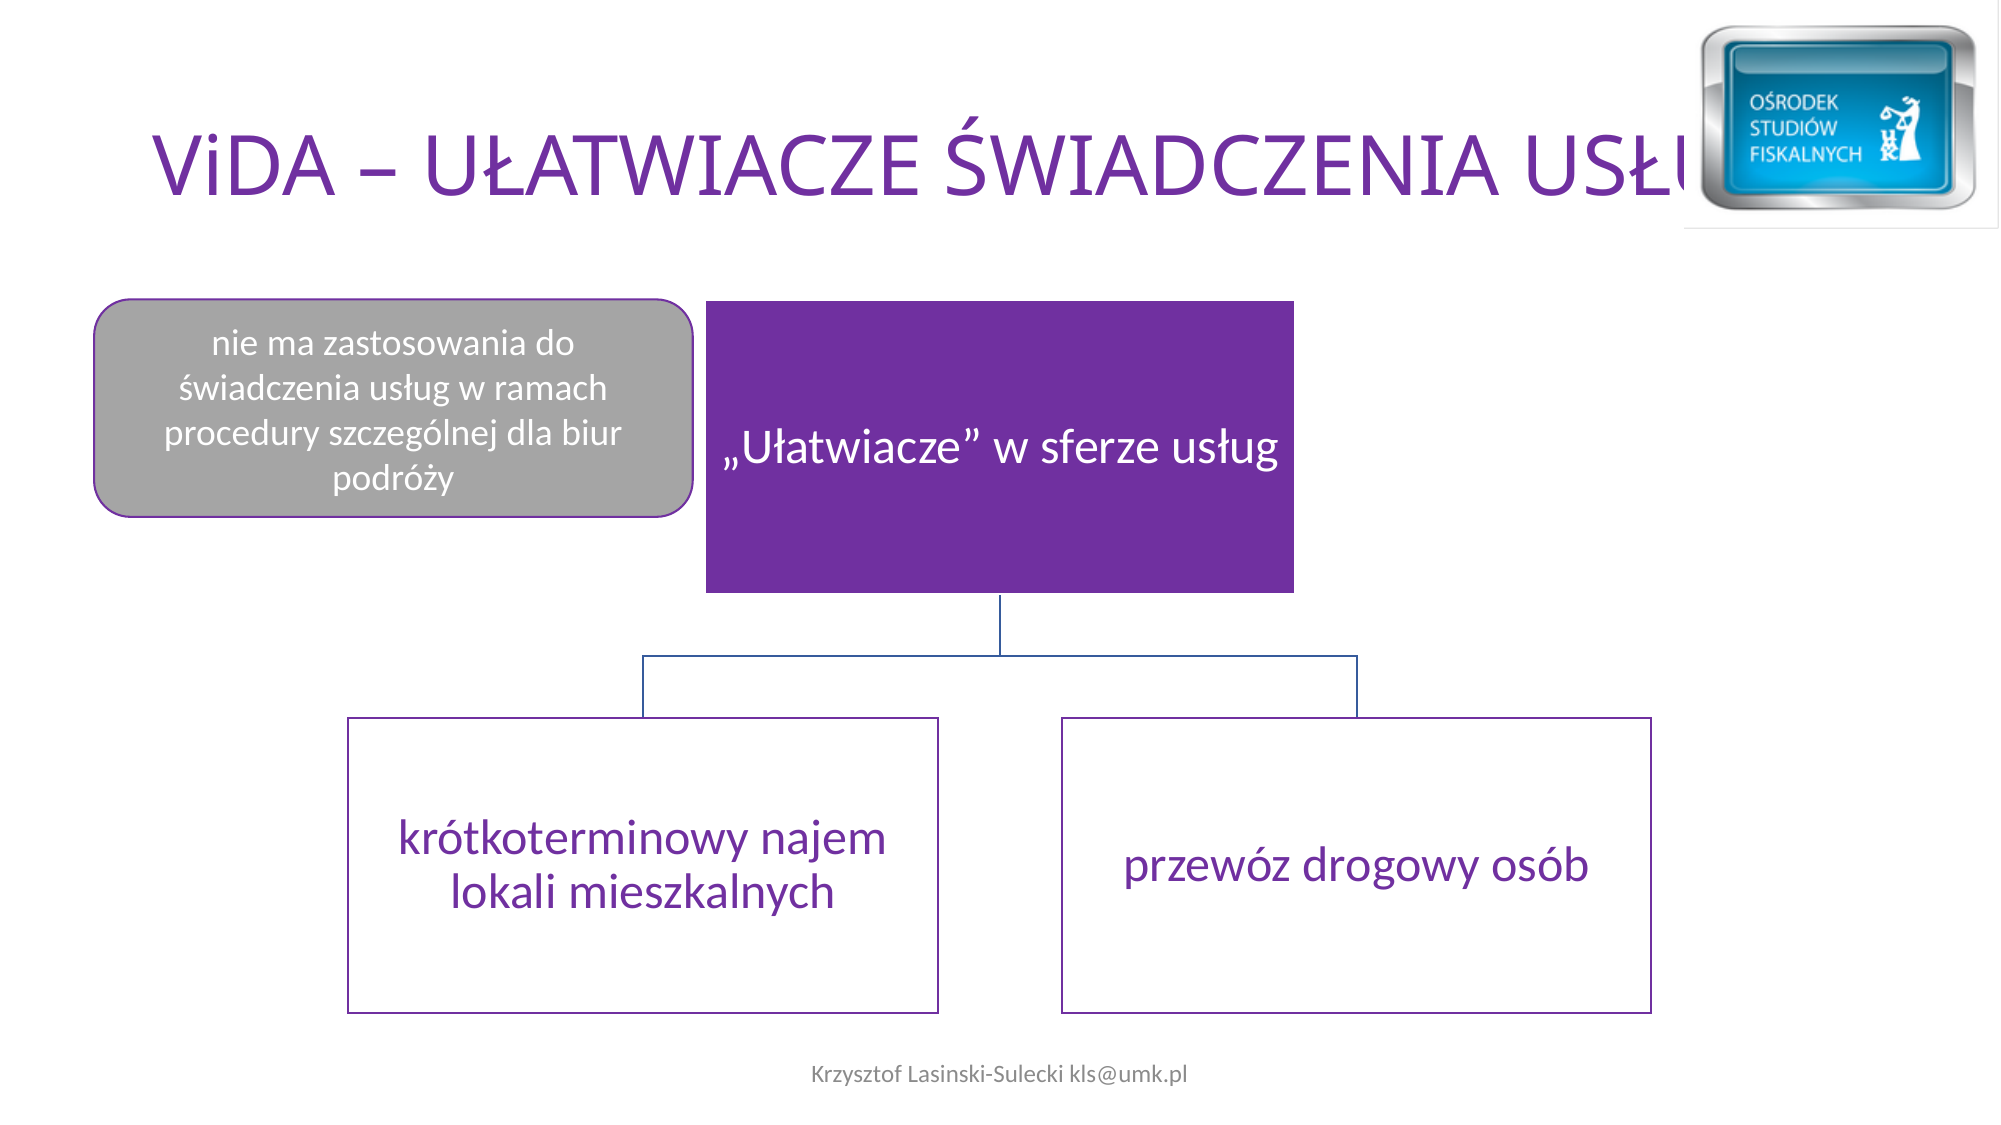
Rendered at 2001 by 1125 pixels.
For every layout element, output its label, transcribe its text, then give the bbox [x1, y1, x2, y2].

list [137, 299, 1863, 1014]
picture [1684, 0, 2000, 230]
text_box nie ma zastosowania do świadczenia usług w ramach procedury szczególnej dla biur podróży [93, 298, 663, 518]
title ViDA – UŁATWIACZE ŚWIADCZENIA USŁUG [137, 59, 1863, 278]
footer Krzysztof Lasinski-Sulecki kls@umk.pl [662, 1042, 1338, 1103]
